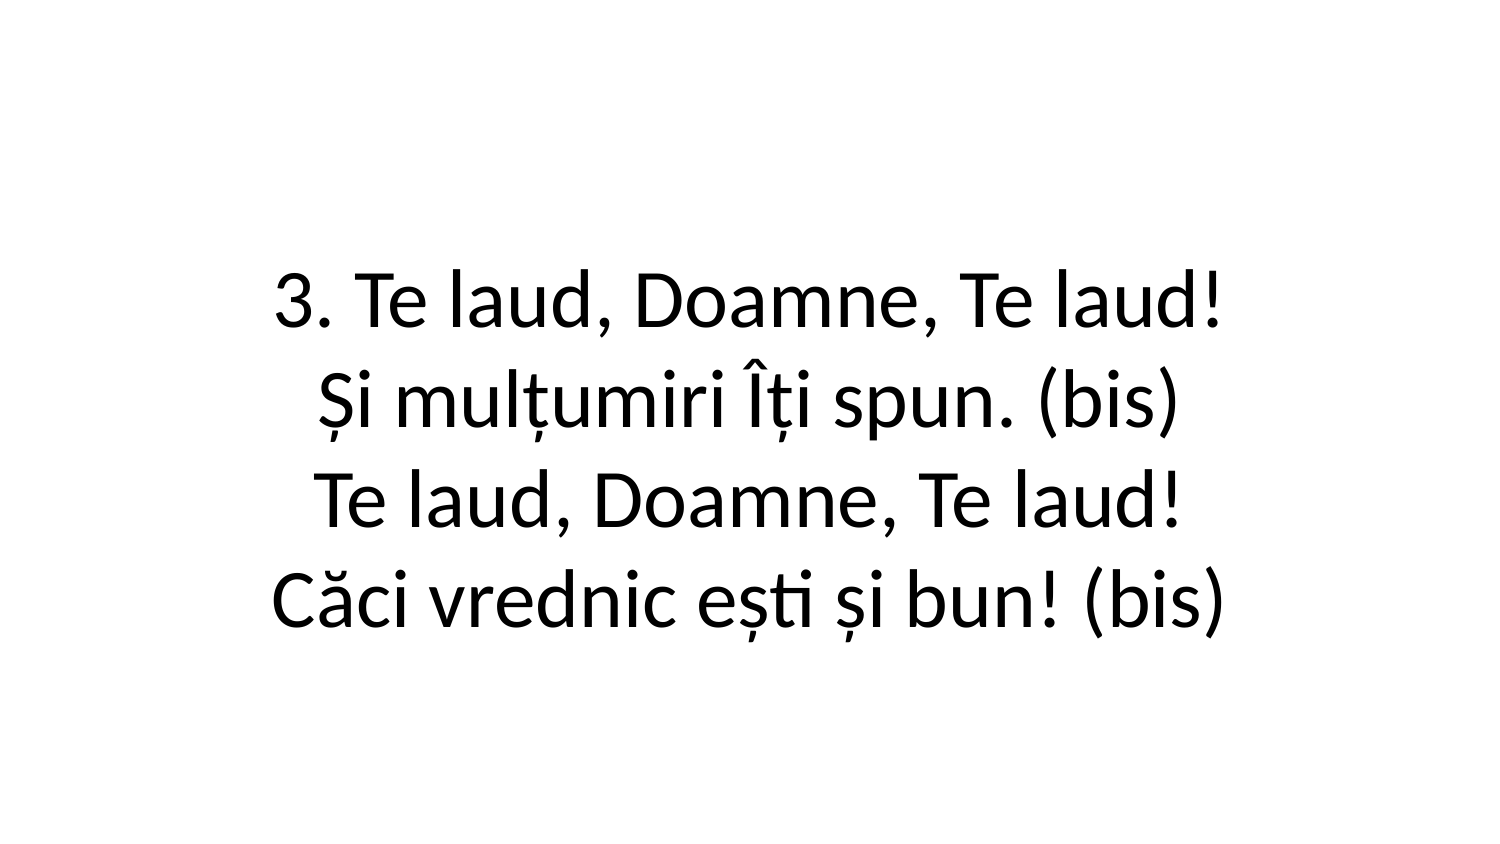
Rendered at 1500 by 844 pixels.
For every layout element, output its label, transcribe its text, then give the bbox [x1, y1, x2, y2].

text_box 3. Te laud, Doamne, Te laud! Și mulțumiri Îți spun. (bis) Te laud, Doamne, Te laud! Căci vrednic ești și bun! (bis) [256, 192, 1244, 652]
